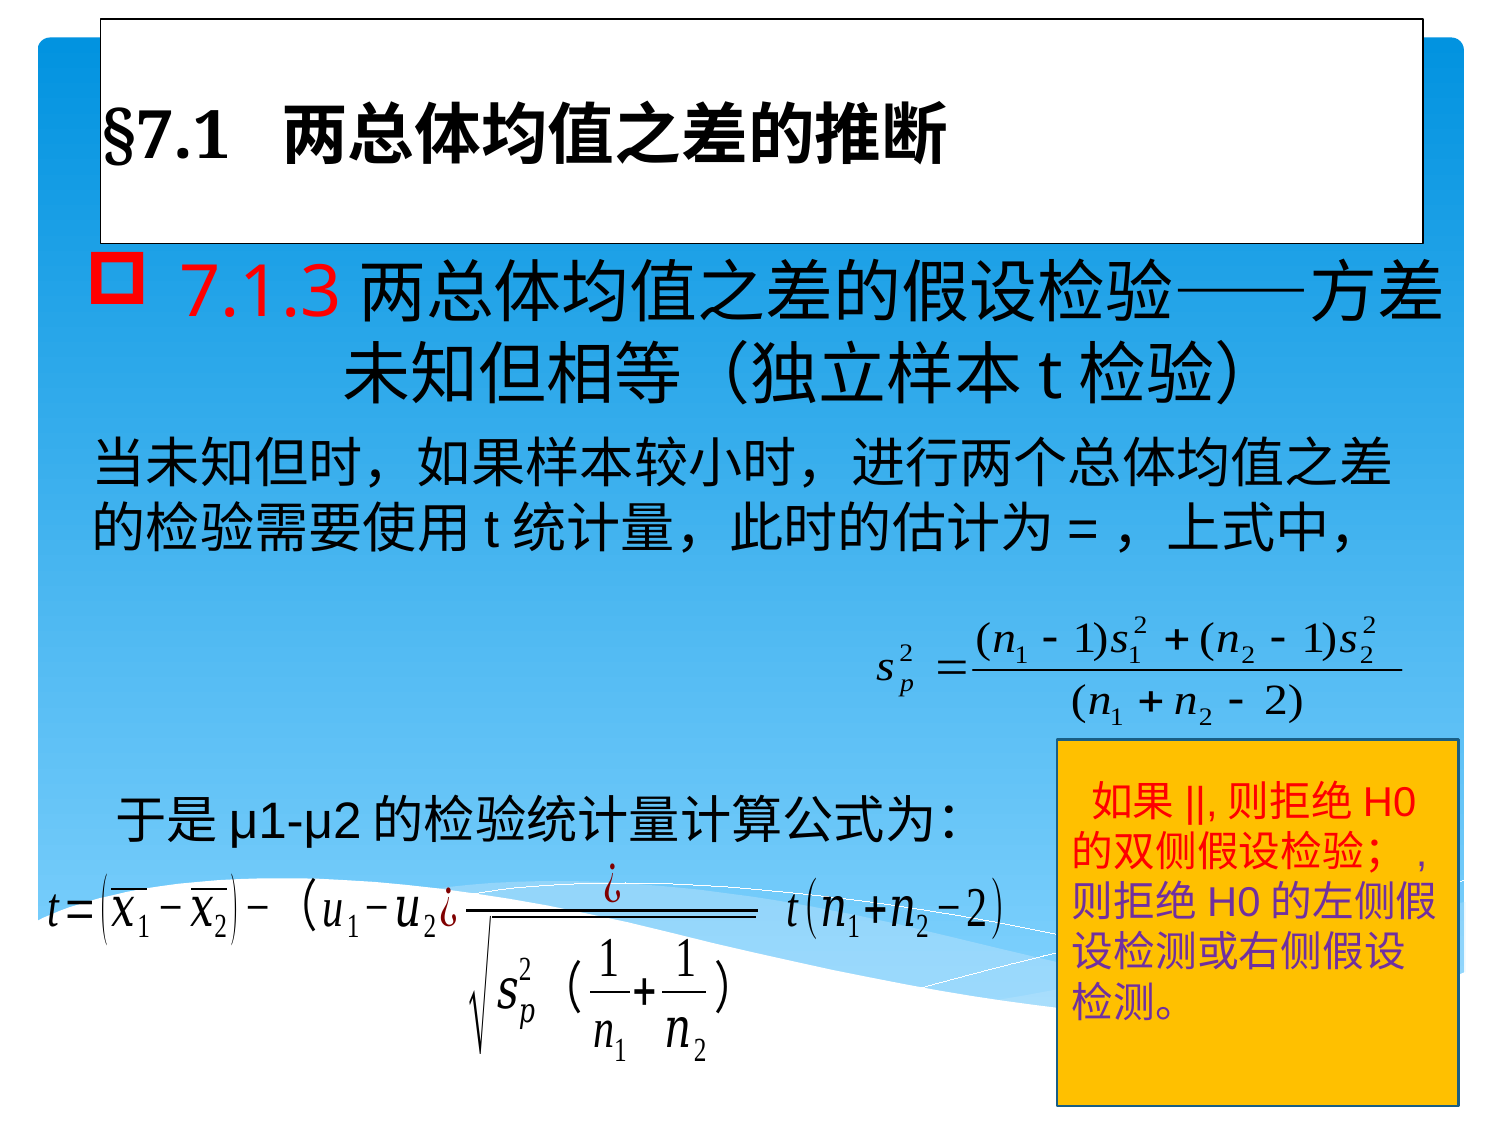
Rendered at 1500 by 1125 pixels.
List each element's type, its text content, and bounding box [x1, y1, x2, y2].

text_box 于是μ1-μ2的检验统计量计算公式为： [77, 779, 975, 858]
title §7.1 两总体均值之差的推断 [100, 19, 1424, 236]
subtitle 7.1.3两总体均值之差的假设检验——方差未知但相等（独立样本t检验） [64, 236, 1471, 421]
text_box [867, 597, 1412, 735]
